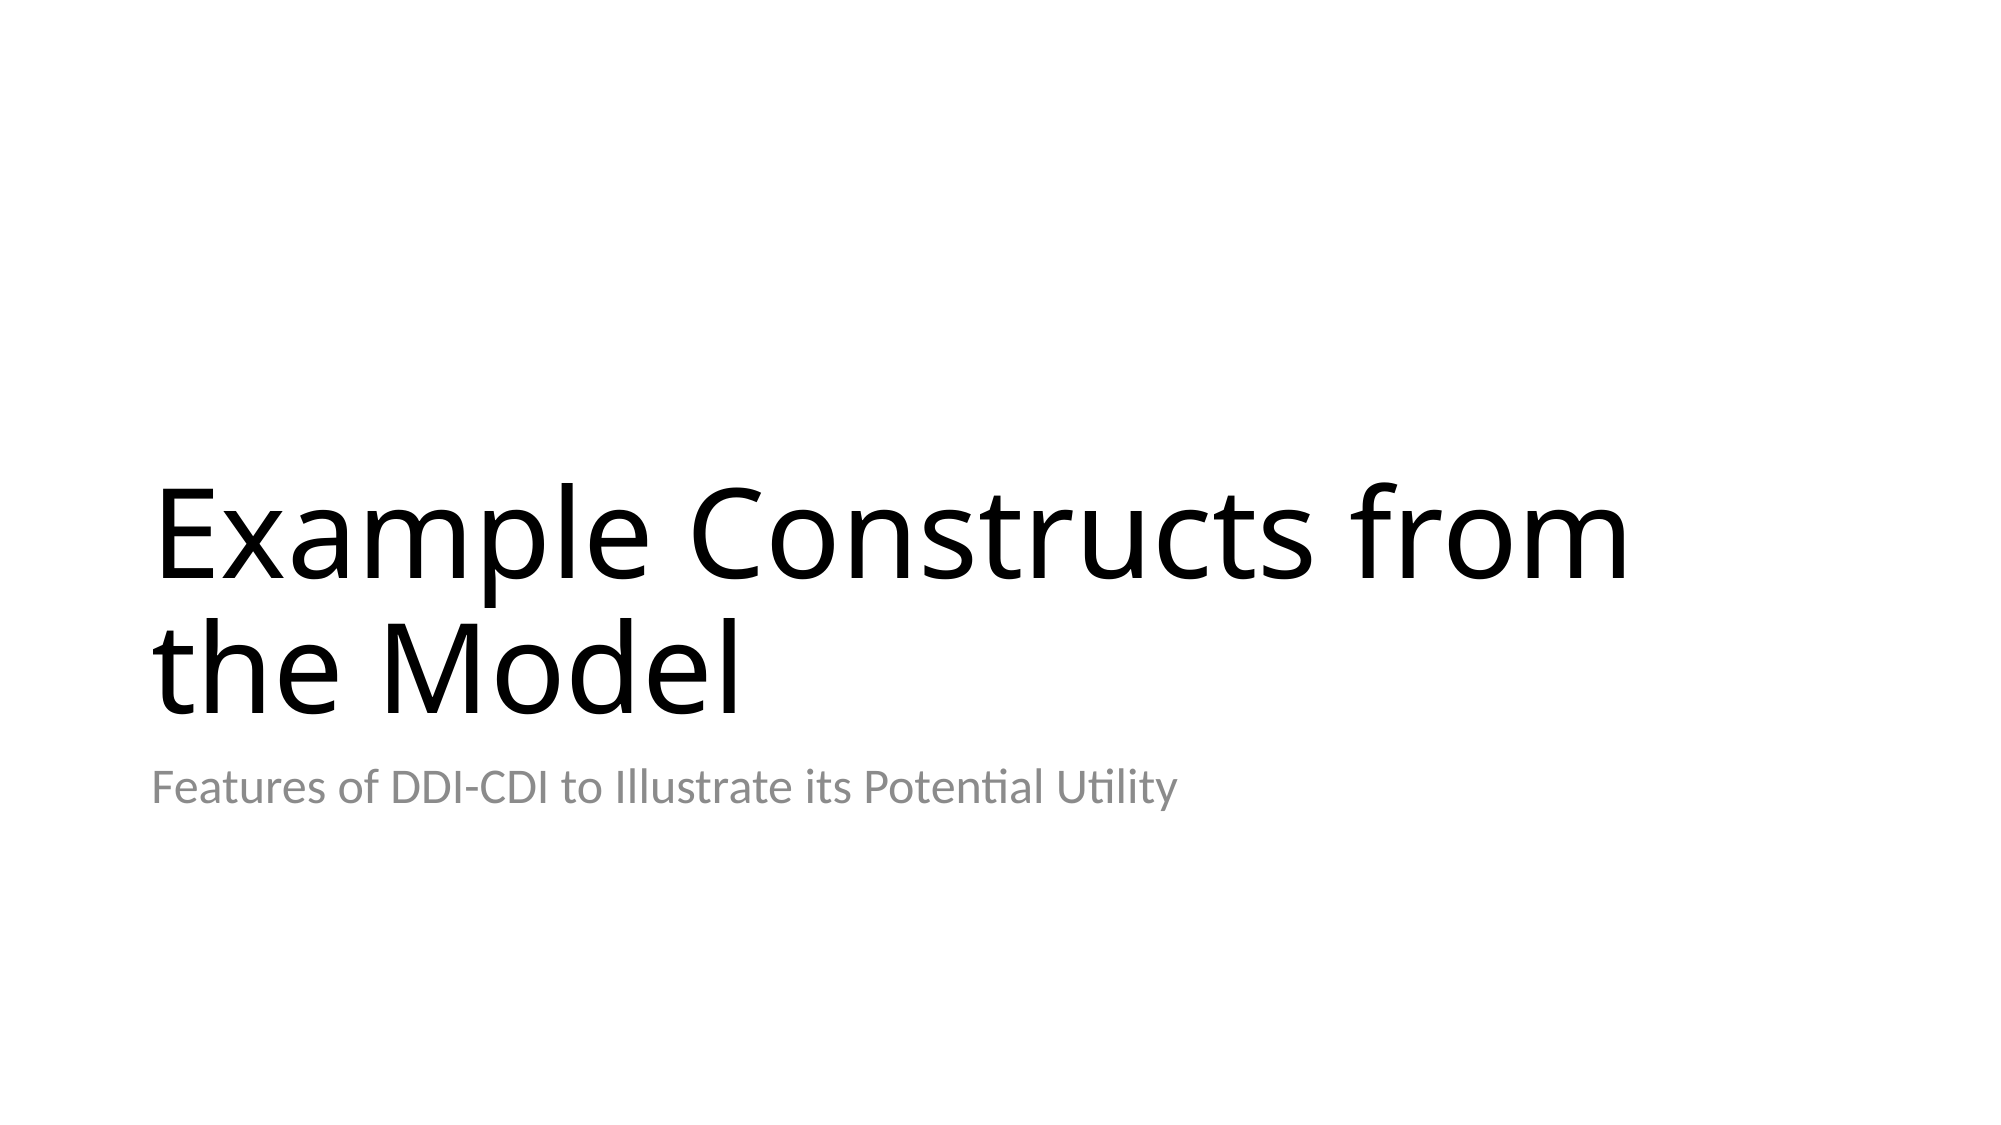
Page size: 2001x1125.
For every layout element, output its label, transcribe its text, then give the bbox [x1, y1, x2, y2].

list Features of DDI-CDI to Illustrate its Potential Utility [136, 752, 1862, 999]
title Example Constructs from the Model [136, 280, 1862, 749]
